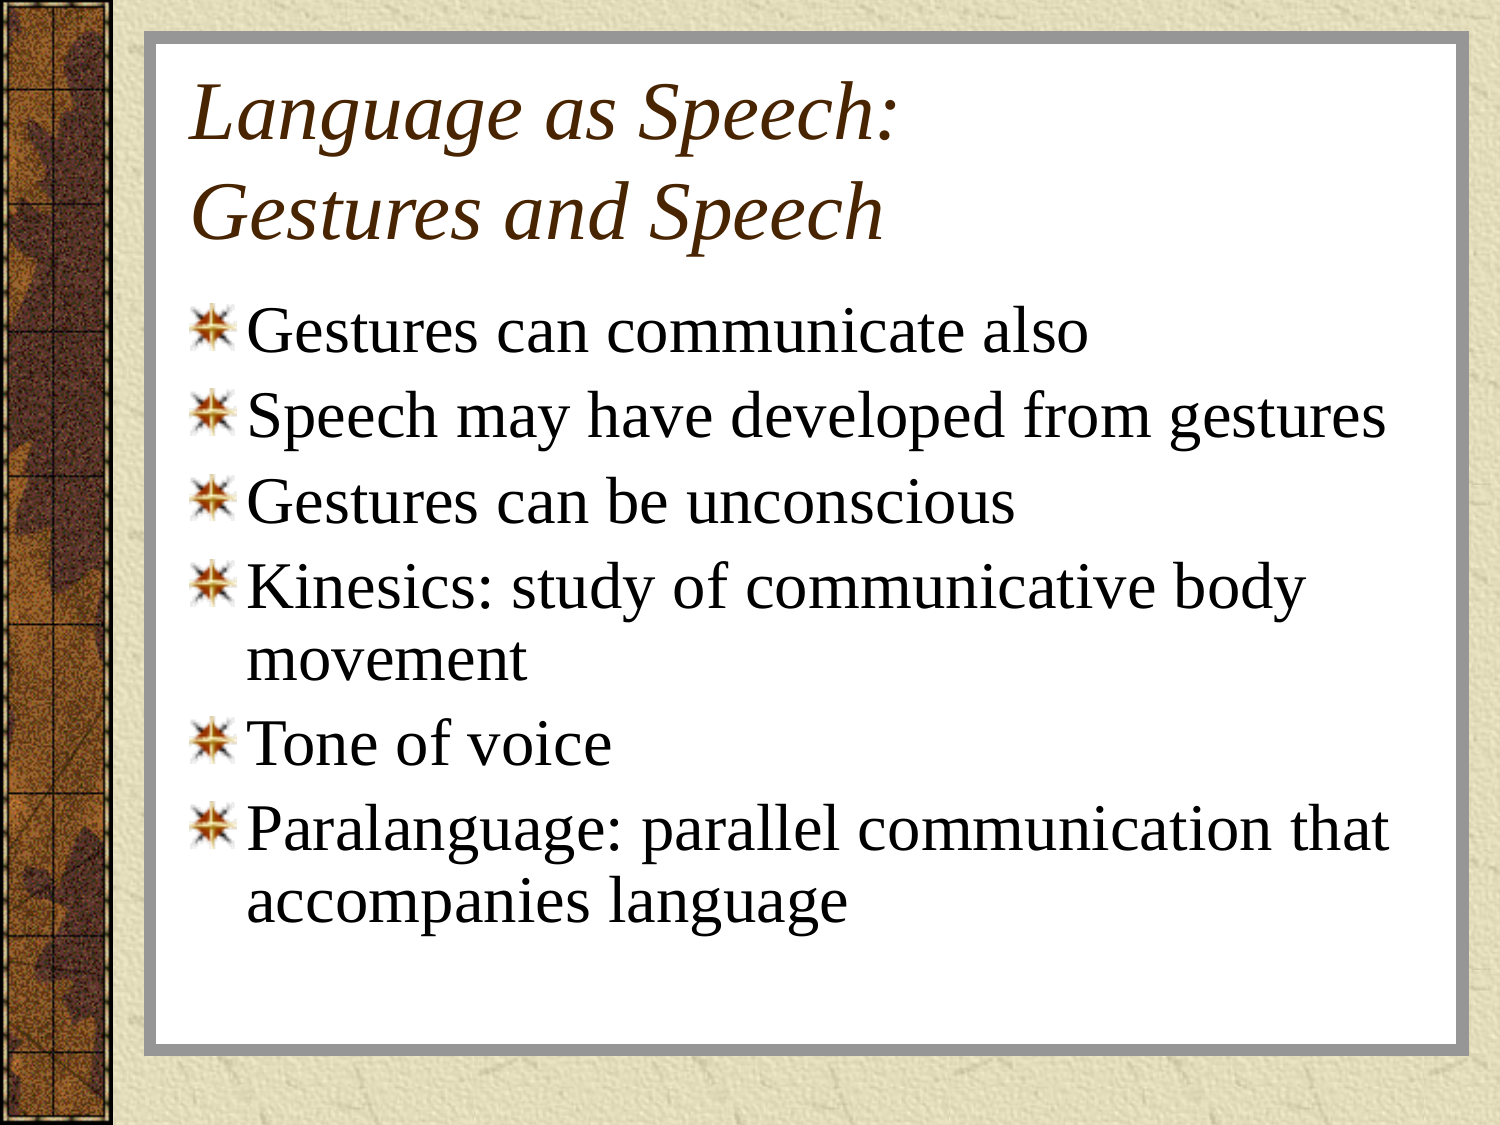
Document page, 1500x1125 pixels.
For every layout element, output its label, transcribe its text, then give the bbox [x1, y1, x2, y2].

picture [0, 0, 1500, 1125]
title Language as Speech: Gestures and Speech [174, 62, 1450, 250]
list Gestures can communicate also Speech may have developed from gestures Gestures can be unconscious Kinesics: study of communicative body movement Tone of voice Paralanguage: parallel communication that accompanies language [174, 287, 1450, 963]
